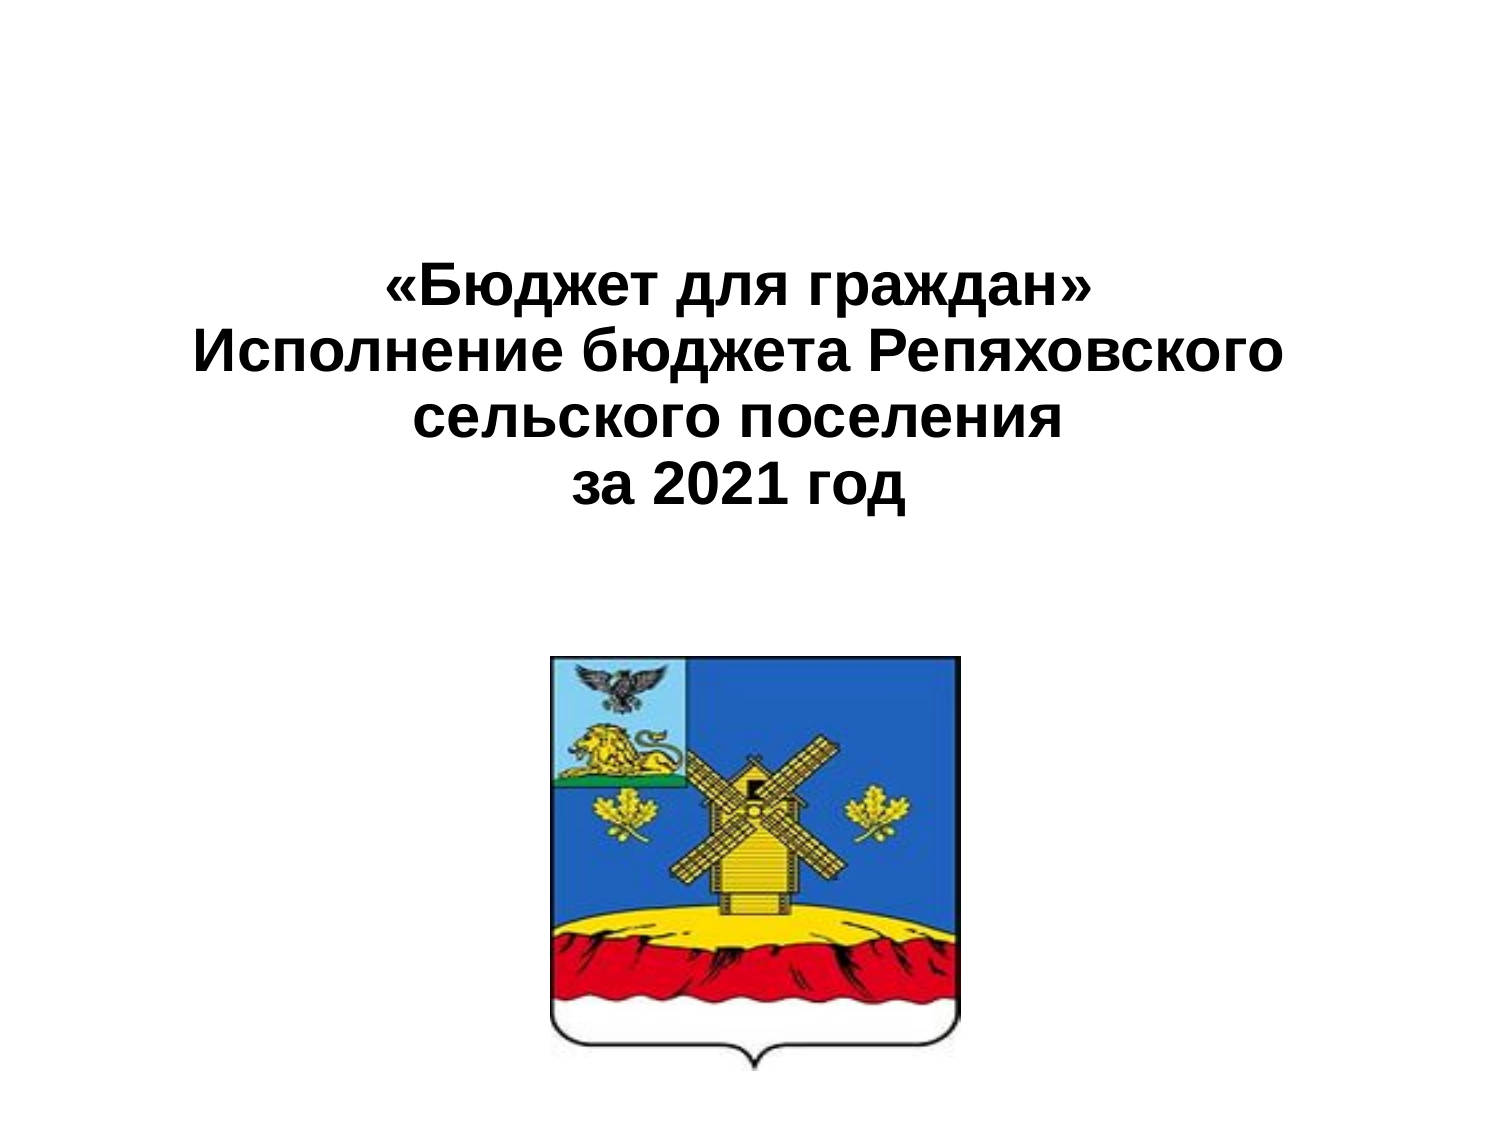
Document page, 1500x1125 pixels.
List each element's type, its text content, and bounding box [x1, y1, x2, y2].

title «Бюджет для граждан» Исполнение бюджета Репяховского сельского поселения за 2021 год [58, 175, 1420, 526]
picture [550, 656, 961, 1071]
